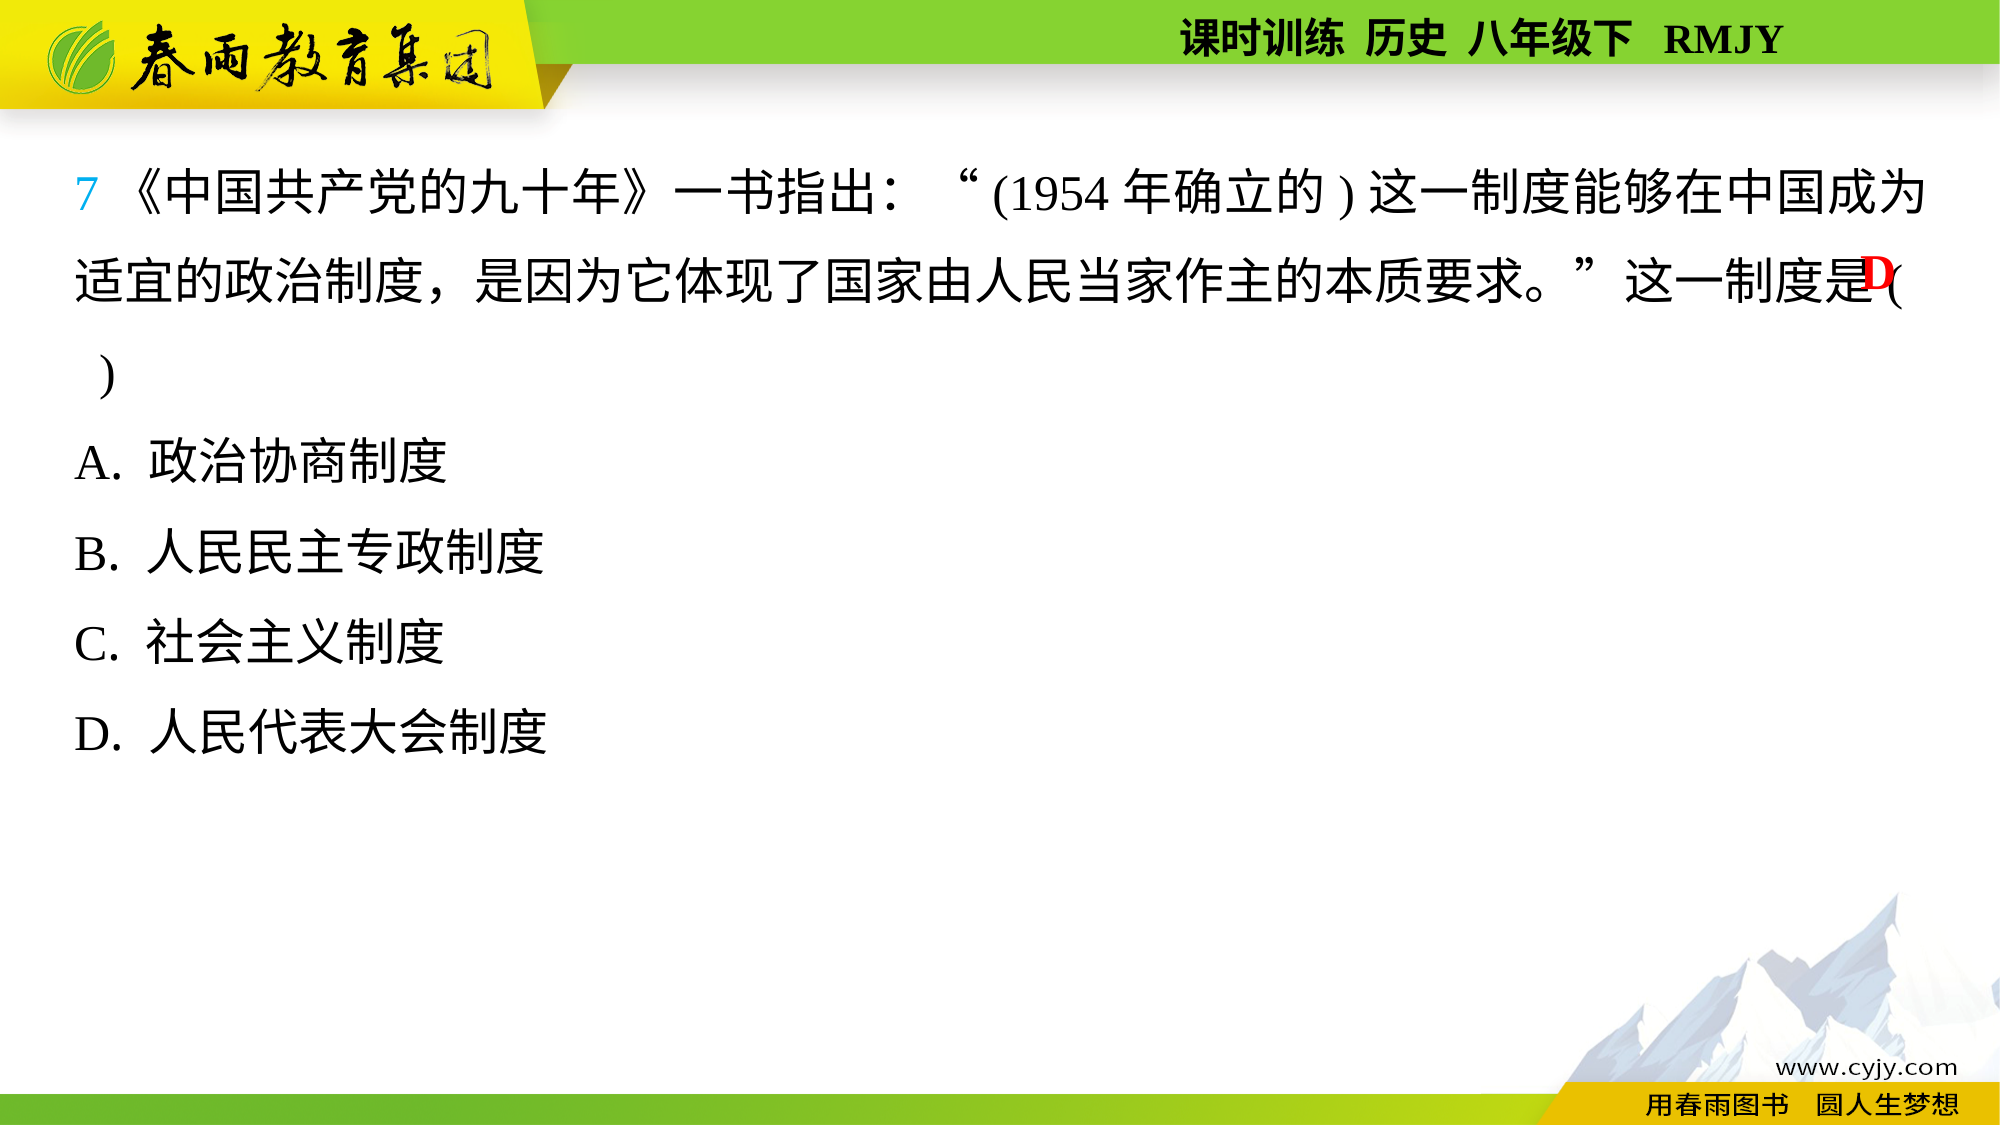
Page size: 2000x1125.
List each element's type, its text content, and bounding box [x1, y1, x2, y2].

list 7《中国共产党的九十年》一书指出：“(1954年确立的)这一制度能够在中国成为适宜的政治制度，是因为它体现了国家由人民当家作主的本质要求。”这一制度是( ) A. 政治协商制度 B. 人民民主专政制度 C. 社会主义制度 D. 人民代表大会制度 [59, 122, 1944, 683]
picture [0, 0, 2000, 1125]
text_box D [1845, 231, 1912, 307]
